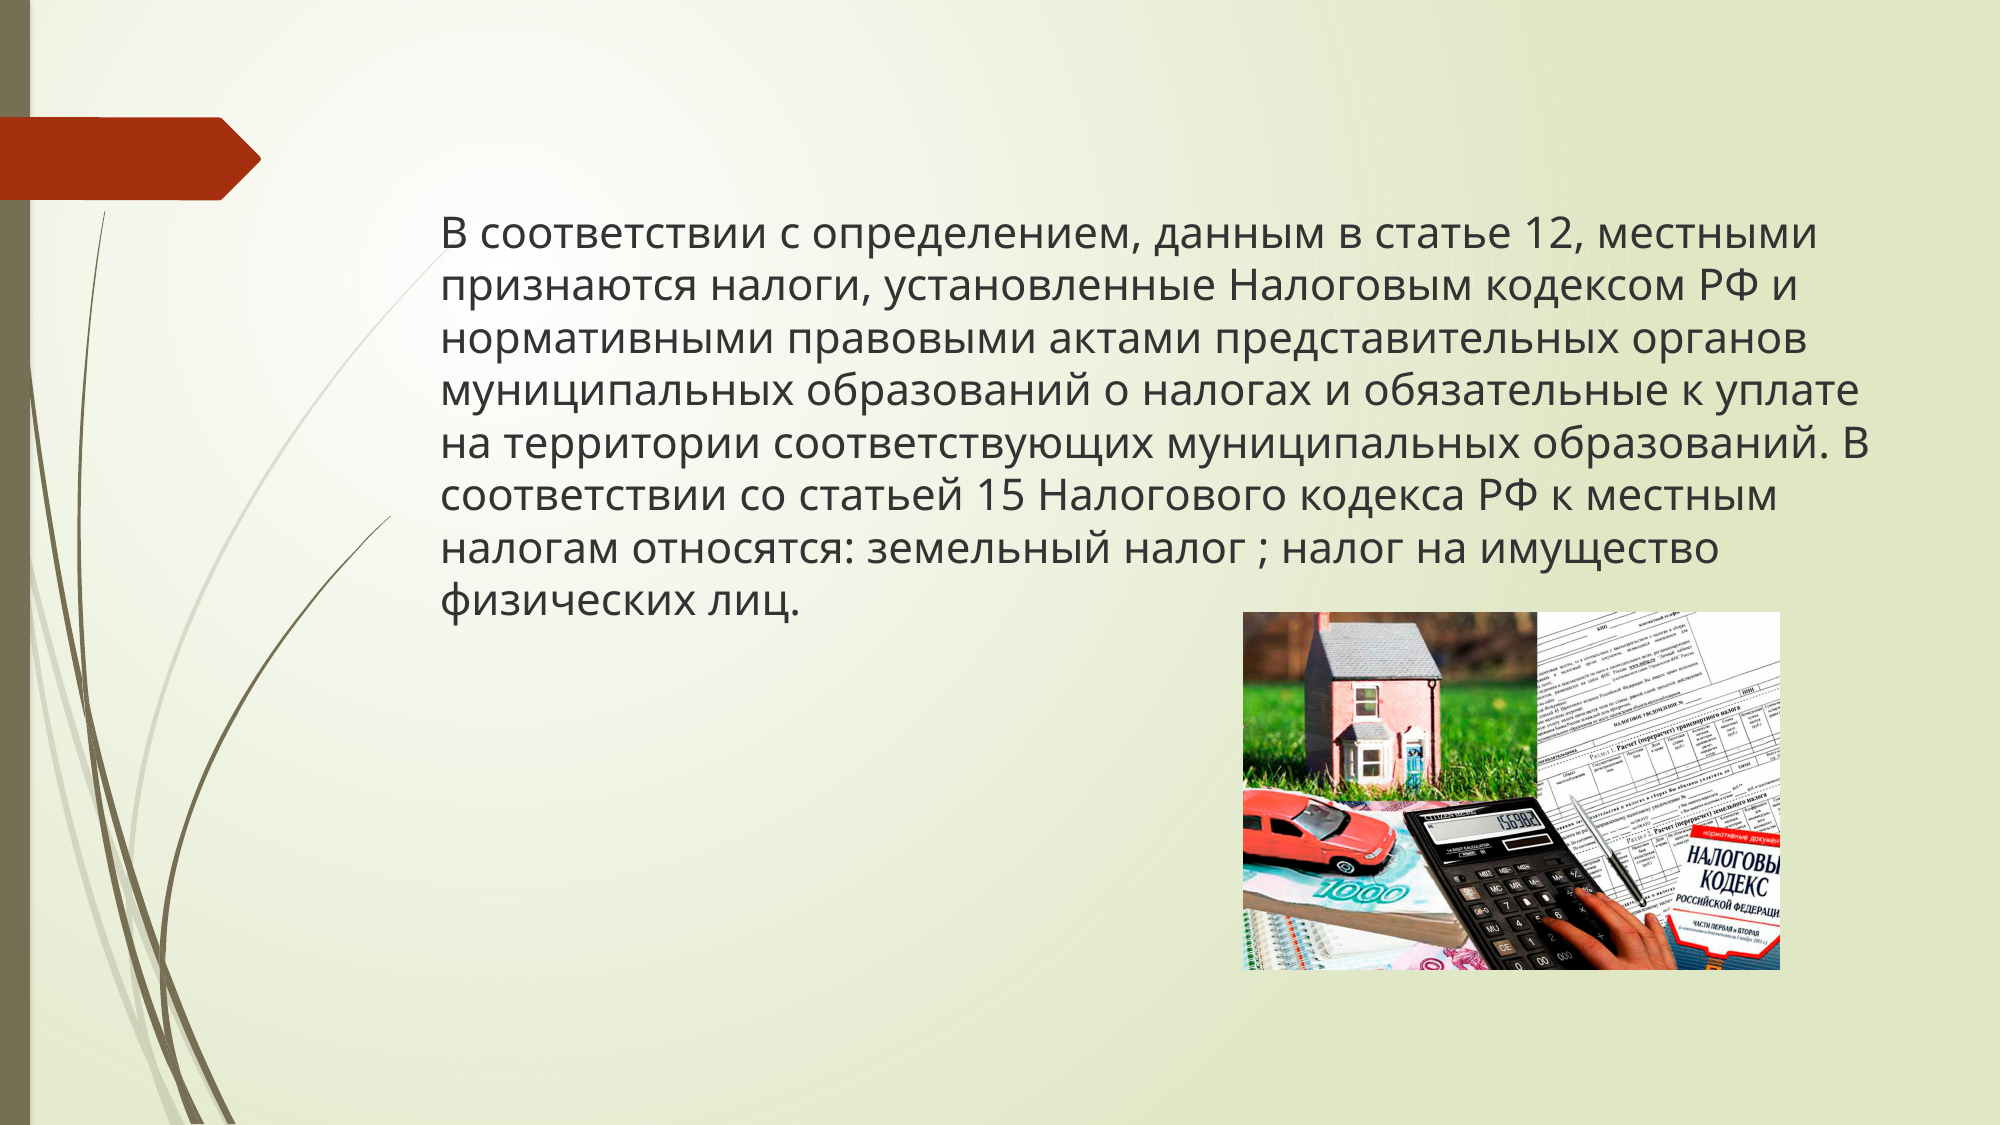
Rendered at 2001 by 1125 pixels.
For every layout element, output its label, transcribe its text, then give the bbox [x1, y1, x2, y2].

list В соответствии с определением, данным в статье 12, местными признаются налоги, установленные Налоговым кодексом РФ и нормативными правовыми актами представительных органов муниципальных образований о налогах и обязательные к уплате на территории соответствующих муниципальных образований. В соответствии со статьей 15 Налогового кодекса РФ к местным налогам относятся: земельный налог ; налог на имущество физических лиц. [424, 197, 1888, 970]
picture [1243, 612, 1780, 970]
